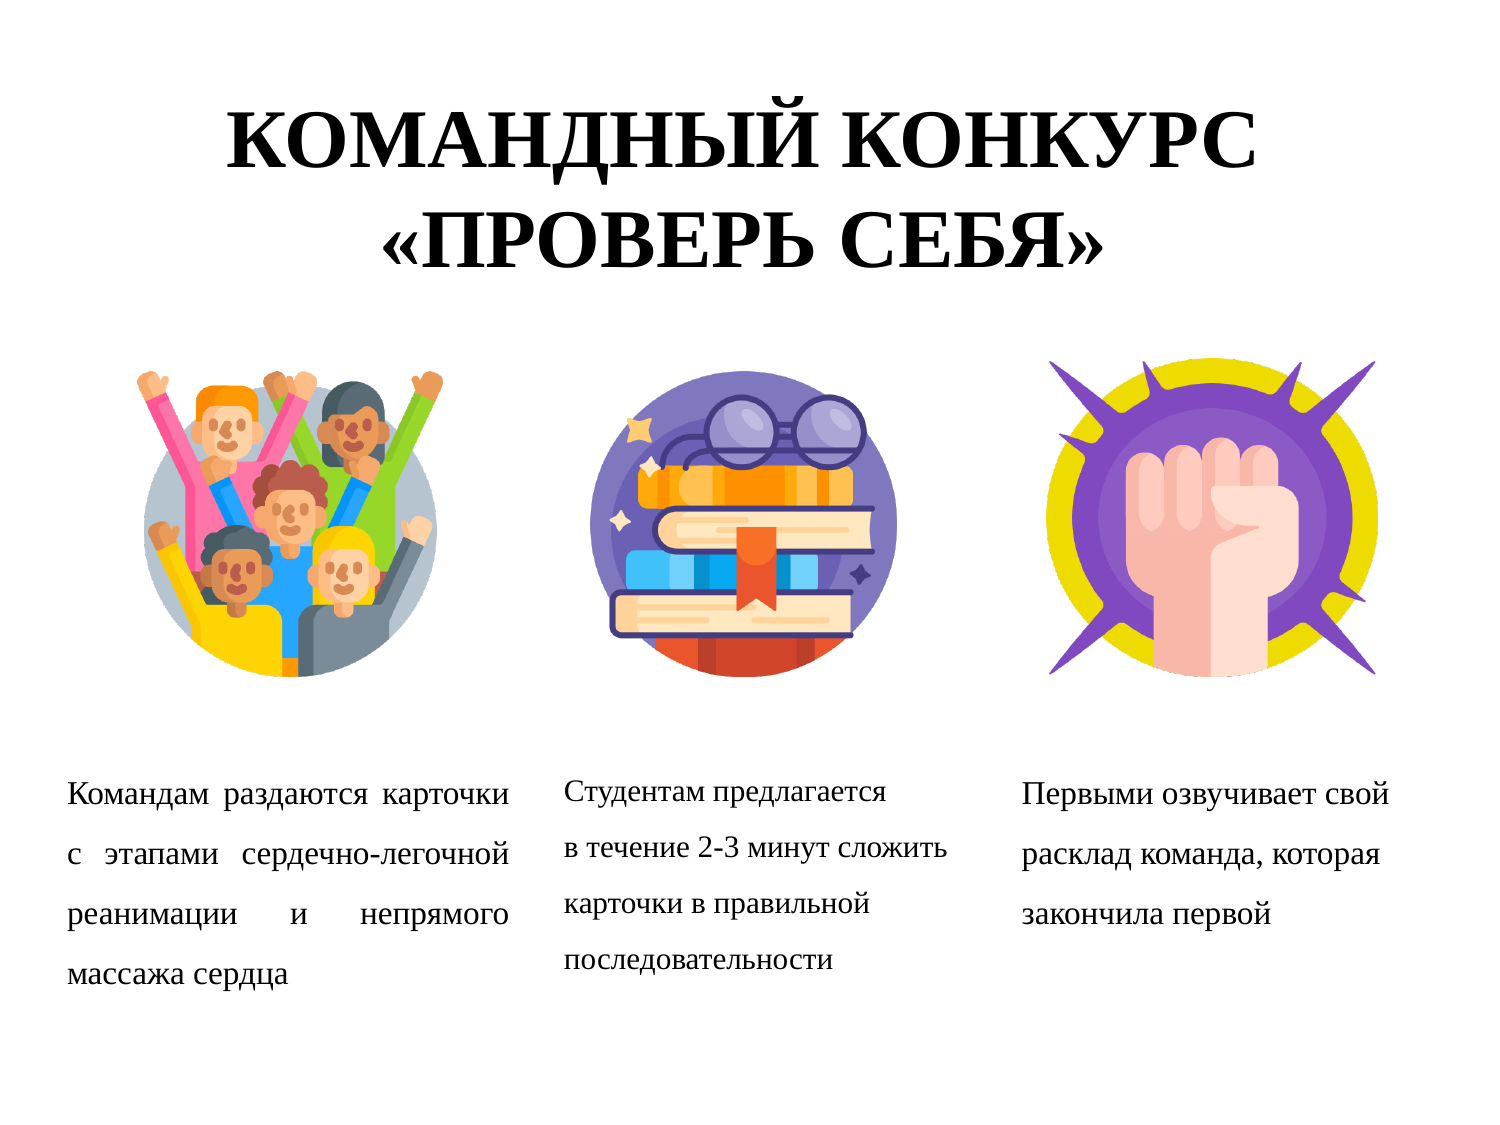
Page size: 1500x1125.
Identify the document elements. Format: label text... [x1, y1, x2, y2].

text_box Первыми озвучивает свой расклад команда, которая закончила первой [1006, 743, 1418, 939]
title КОМАНДНЫЙ КОНКУРС «ПРОВЕРЬ СЕБЯ» [68, 90, 1419, 278]
text_box Командам раздаются карточки с этапами сердечно-легочной реанимации и непрямого массажа сердца [52, 743, 525, 999]
text_box Студентам предлагается в течение 2-3 минут сложить карточки в правильной последовательности [549, 743, 990, 984]
picture [1046, 358, 1378, 677]
picture [136, 371, 443, 677]
picture [590, 371, 897, 677]
